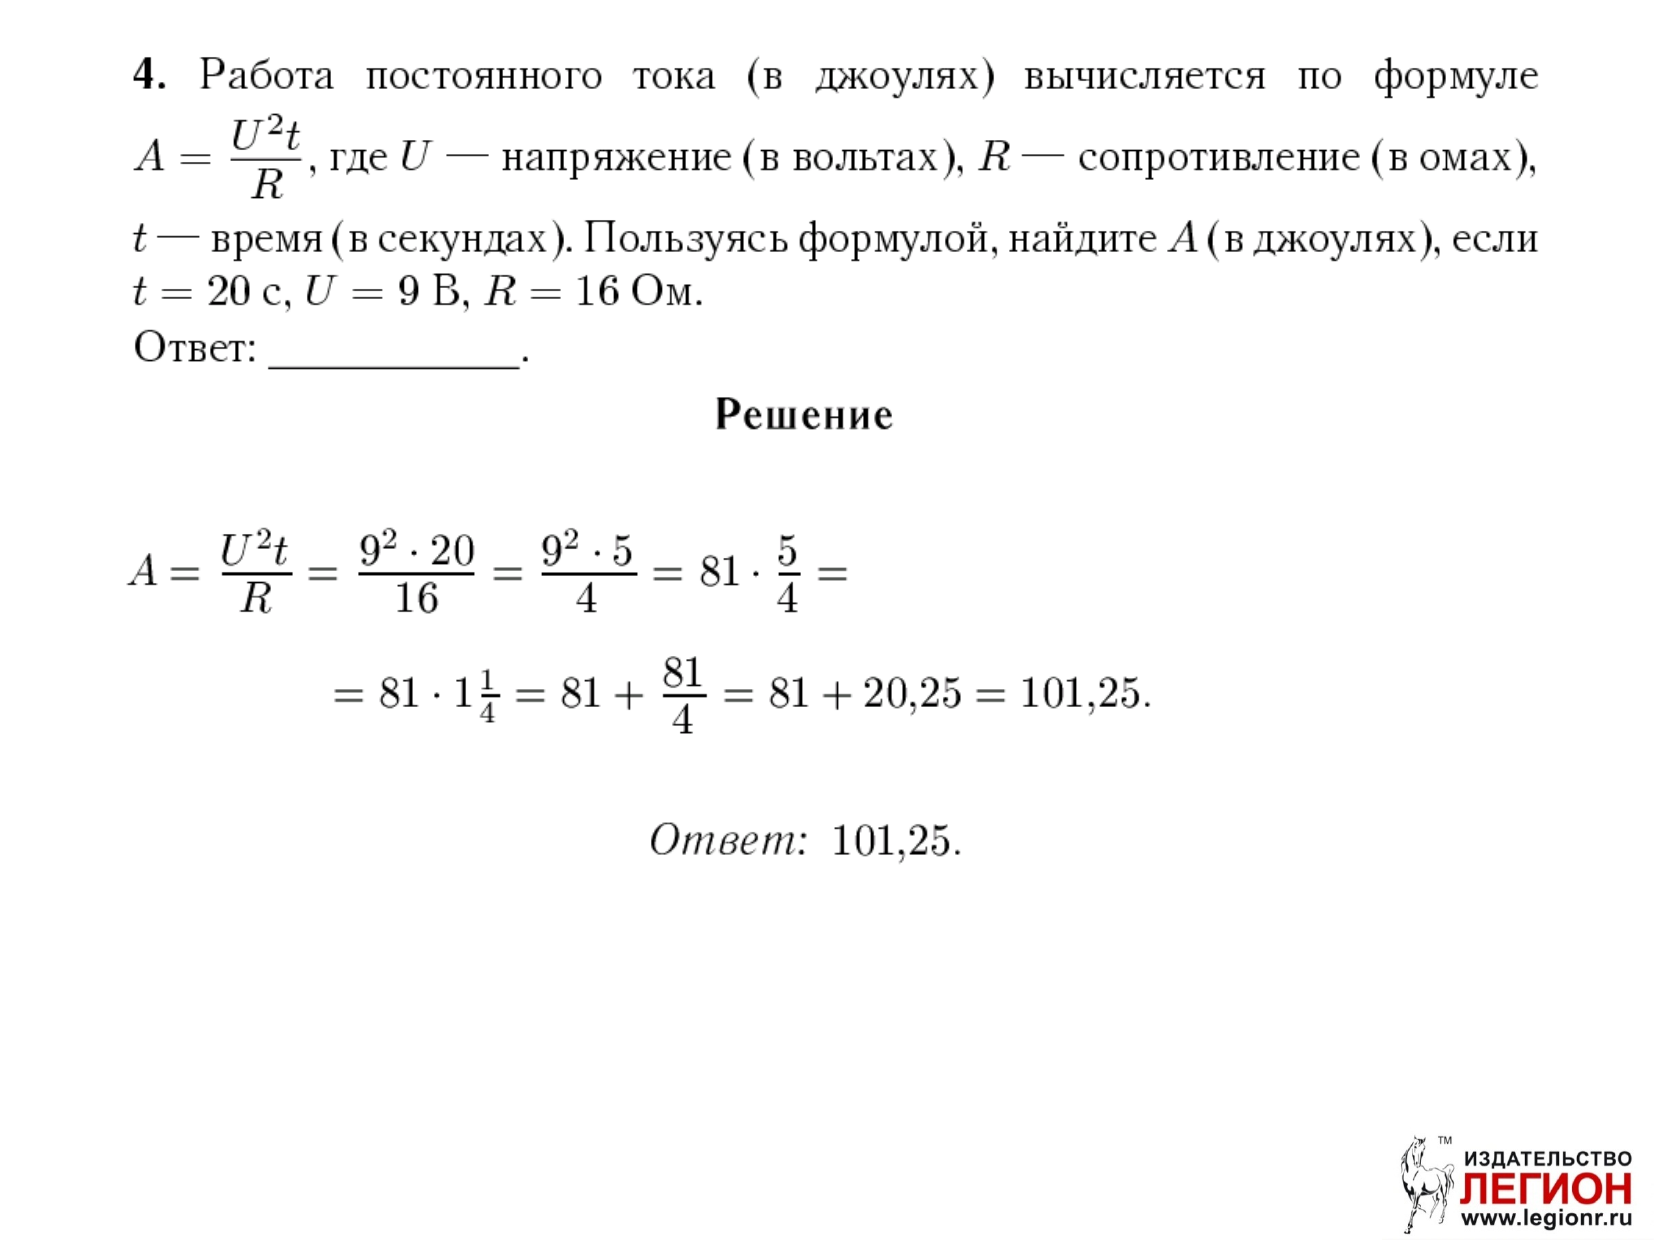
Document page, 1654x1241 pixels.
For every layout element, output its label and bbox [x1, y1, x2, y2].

picture [111, 514, 528, 620]
picture [123, 45, 1557, 382]
picture [639, 807, 965, 866]
picture [697, 385, 903, 447]
picture [531, 519, 859, 625]
picture [322, 654, 1158, 740]
picture [1381, 1116, 1654, 1241]
